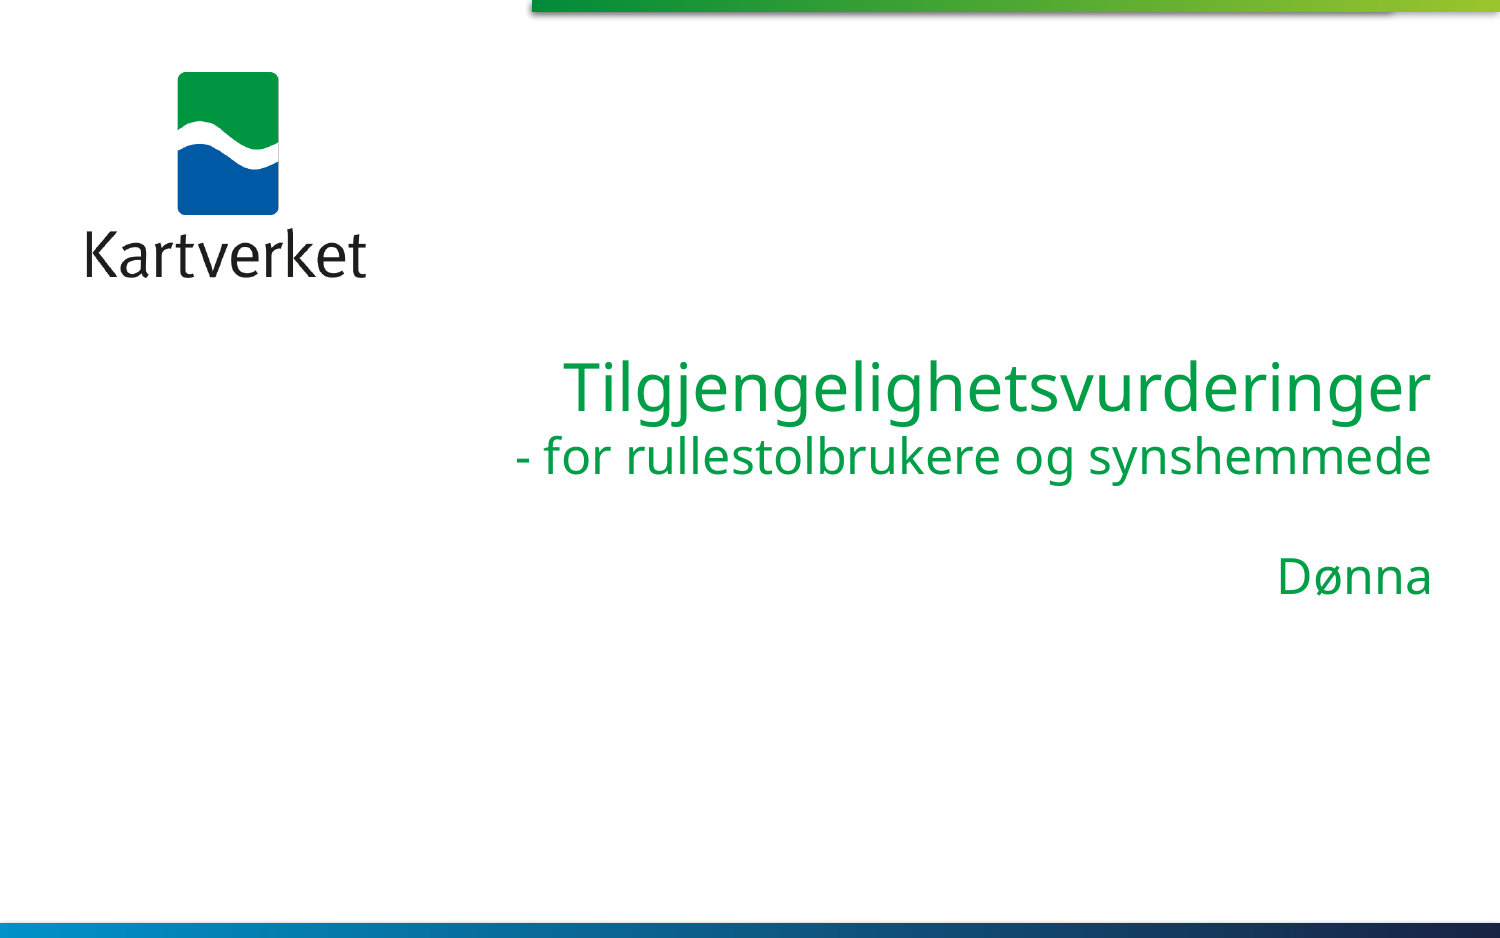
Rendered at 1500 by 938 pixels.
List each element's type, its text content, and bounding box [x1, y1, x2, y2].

text_box Tilgjengelighetsvurderinger - for rullestolbrukere og synshemmede Dønna [66, 337, 1449, 613]
